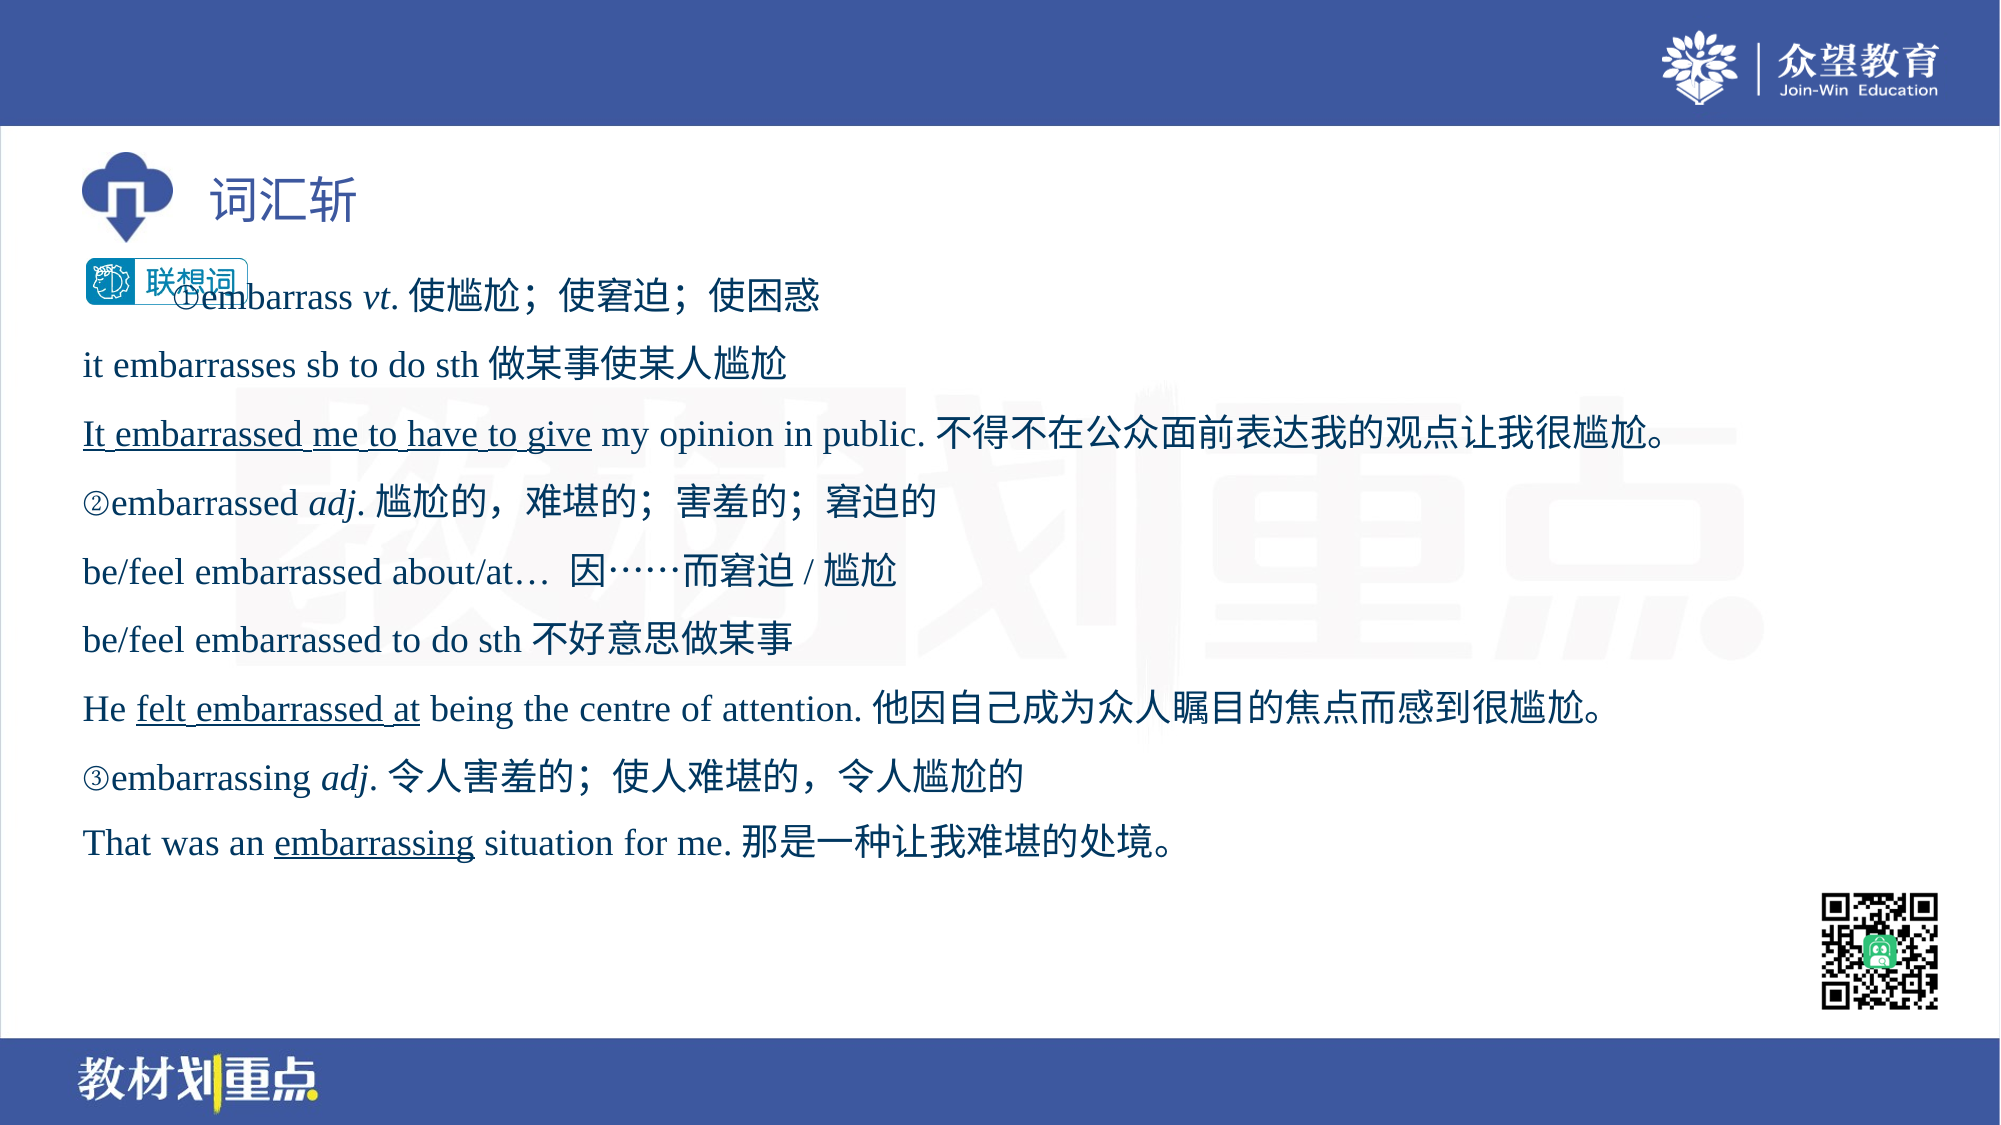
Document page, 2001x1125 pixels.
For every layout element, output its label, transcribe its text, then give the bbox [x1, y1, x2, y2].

picture [0, 0, 2000, 1125]
text_box ①embarrass vt.使尴尬；使窘迫；使困惑 it embarrasses sb to do sth做某事使某人尴尬 It embarrassed me to have to give my opinion in public.不得不在公众面前表达我的观点让我很尴尬。 ②embarrassed adj.尴尬的，难堪的；害羞的；窘迫的 be/feel embarrassed about/at… 因……而窘迫/尴尬 be/feel embarrassed to do sth不好意思做某事 He felt embarrassed at being the centre of attention.他因自己成为众人瞩目的焦点而感到很尴尬。 ③embarrassing adj.令人害羞的；使人难堪的，令人尴尬的 That was an embarrassing situation for me.那是一种让我难堪的处境。 [82, 248, 1817, 856]
